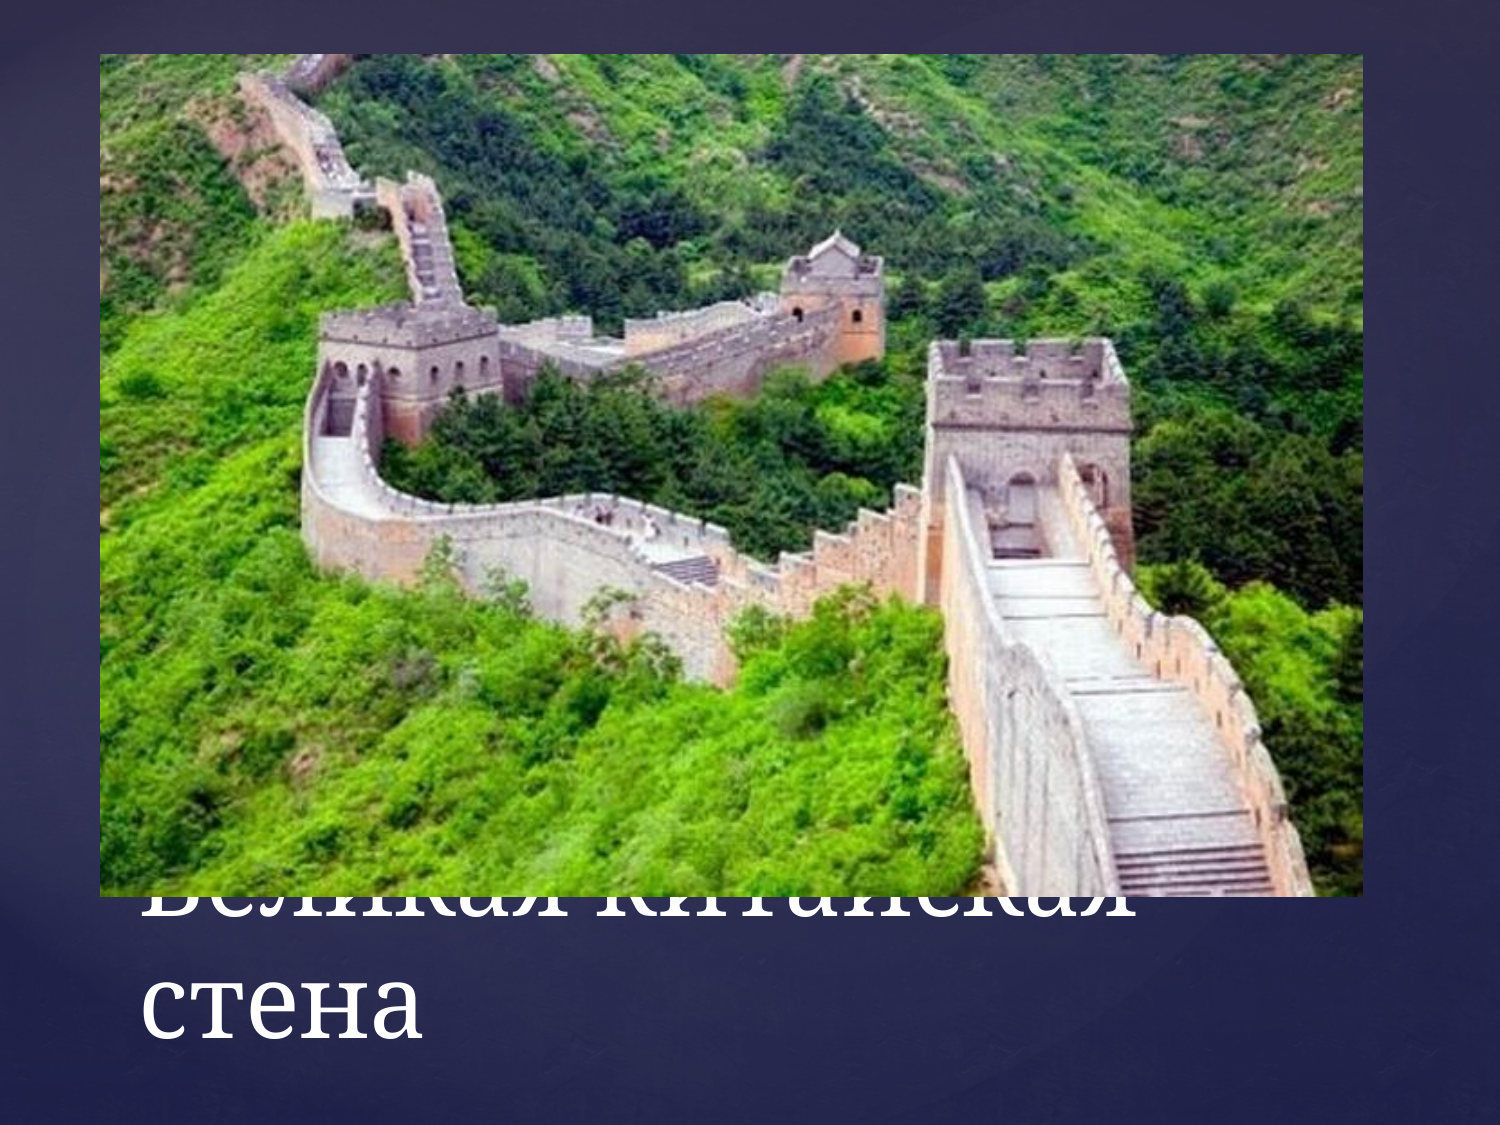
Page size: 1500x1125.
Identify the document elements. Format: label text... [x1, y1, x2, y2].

title Великая китайская стена [123, 916, 1362, 1067]
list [99, 54, 1364, 898]
